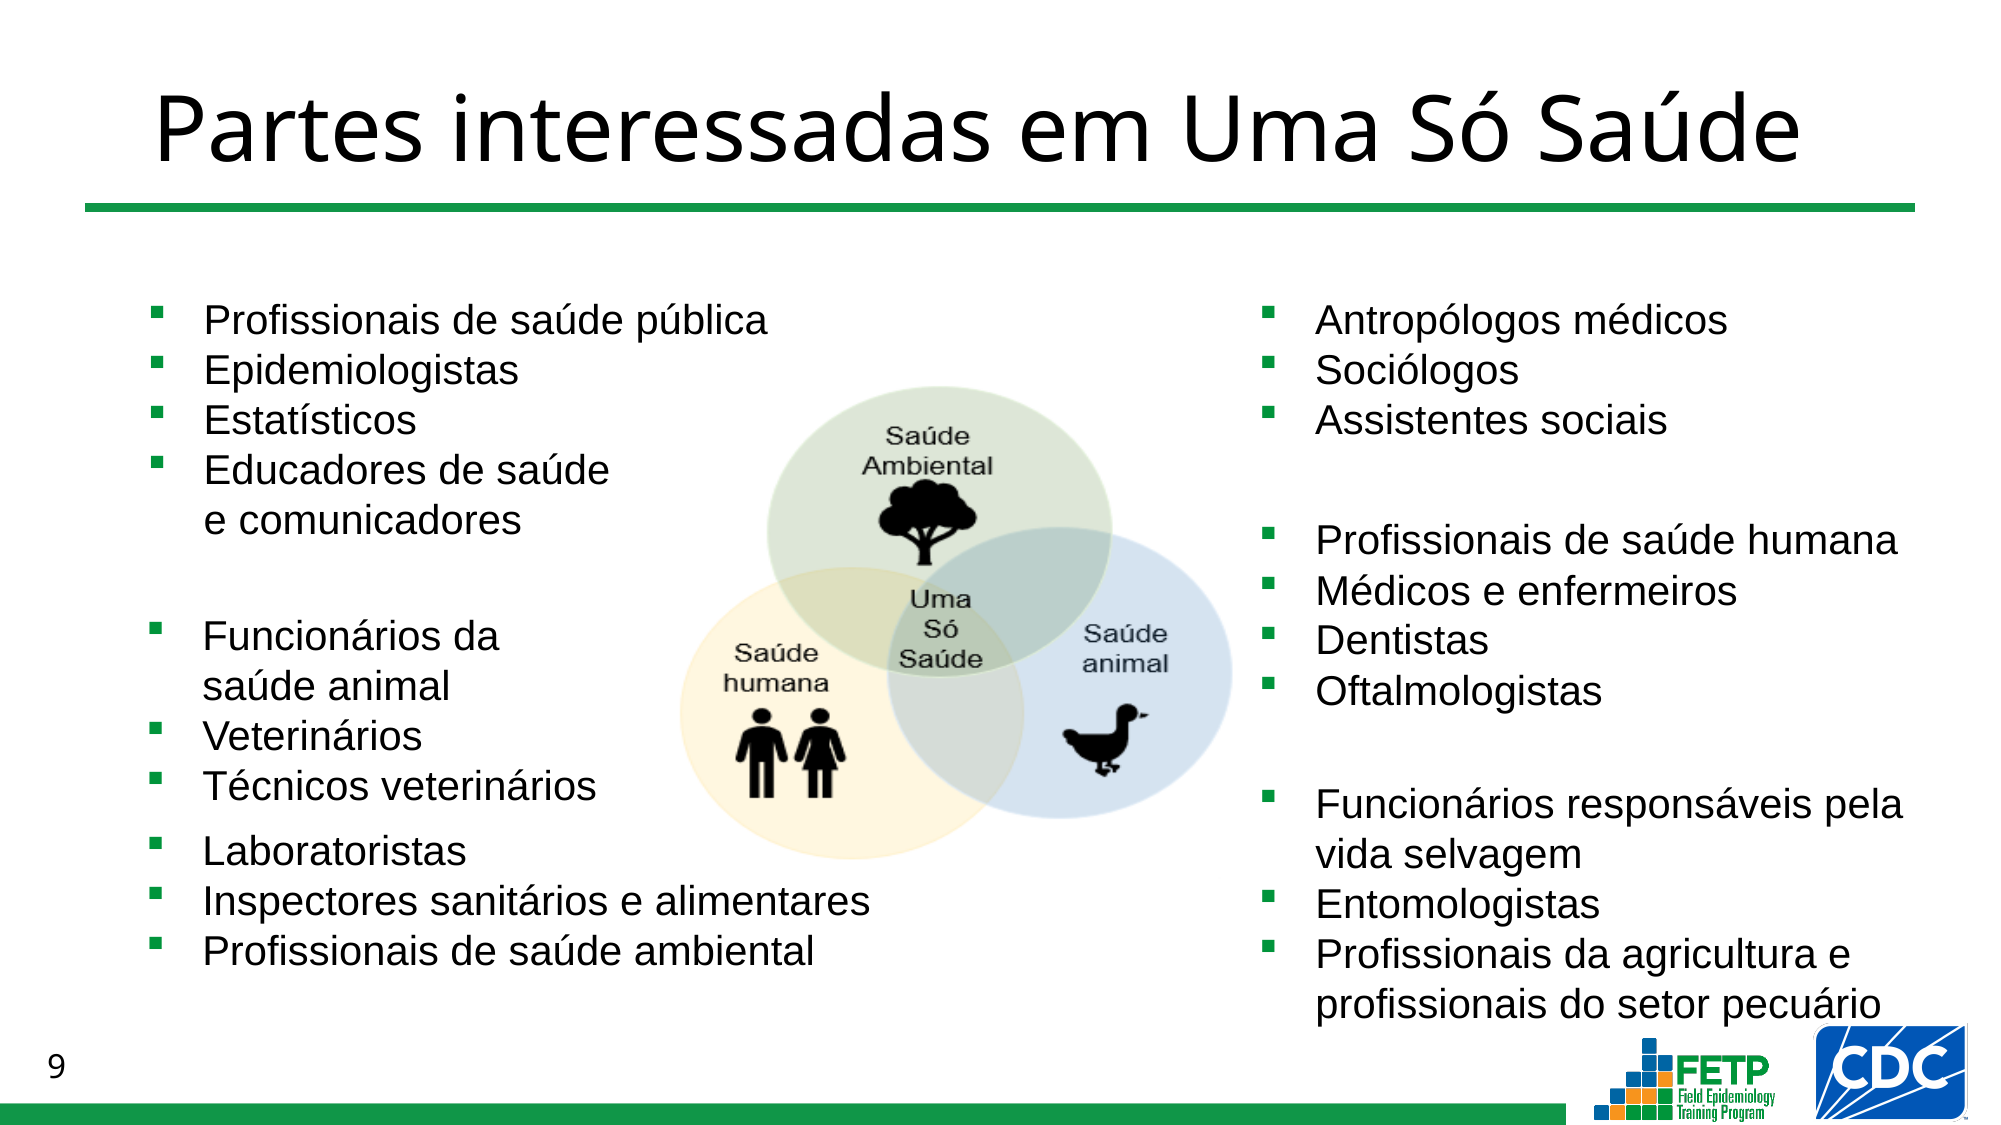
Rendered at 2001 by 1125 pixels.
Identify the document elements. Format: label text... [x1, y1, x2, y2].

text_box Profissionais de saúde humana Médicos e enfermeiros Dentistas Oftalmologistas [1245, 505, 1969, 721]
text_box Profissionais de saúde pública Epidemiologistas Estatísticos Educadores de saúde e comunicadores [132, 285, 786, 551]
text_box Laboratoristas Inspectores sanitários e alimentares Profissionais de saúde ambiental [131, 817, 894, 982]
text_box Funcionários responsáveis pela vida selvagem Entomologistas Profissionais da agricultura e profissionais do setor pecuário [1244, 769, 1927, 1035]
text_box Antropólogos médicos Sociólogos Assistentes sociais [1244, 285, 1807, 451]
picture [1813, 1023, 1968, 1122]
picture [611, 355, 1245, 880]
title Partes interessadas em Uma Só Saúde [137, 75, 1863, 207]
picture [1594, 1038, 1775, 1122]
text_box Funcionários da saúde animal Veterinários Técnicos veterinários [131, 601, 611, 817]
